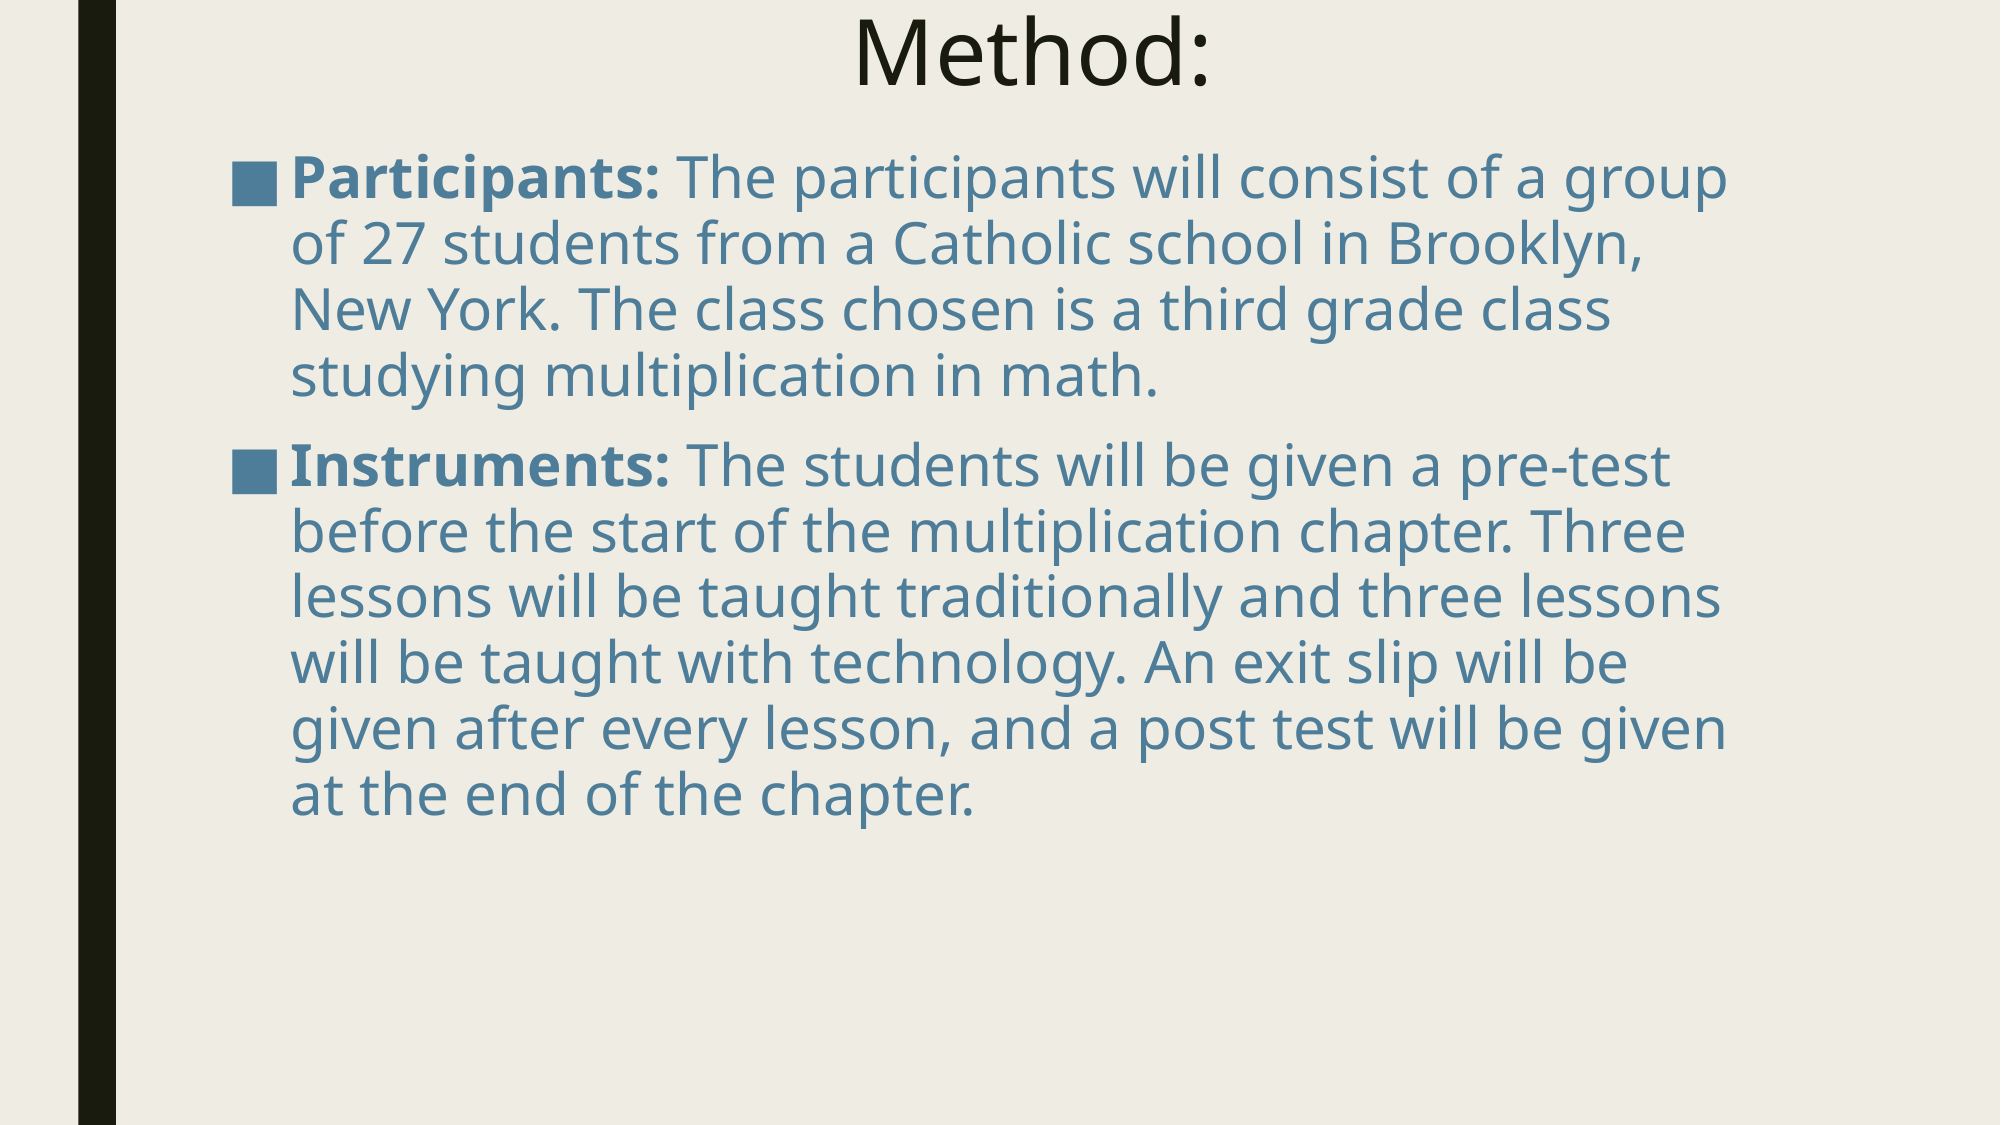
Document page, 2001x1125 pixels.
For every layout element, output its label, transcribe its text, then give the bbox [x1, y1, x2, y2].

title Method: [256, 0, 1832, 117]
list Participants: The participants will consist of a group of 27 students from a Catholic school in Brooklyn, New York. The class chosen is a third grade class studying multiplication in math. Instruments: The students will be given a pre-test before the start of the multiplication chapter. Three lessons will be taught traditionally and three lessons will be taught with technology. An exit slip will be given after every lesson, and a post test will be given at the end of the chapter. [212, 138, 1788, 1006]
